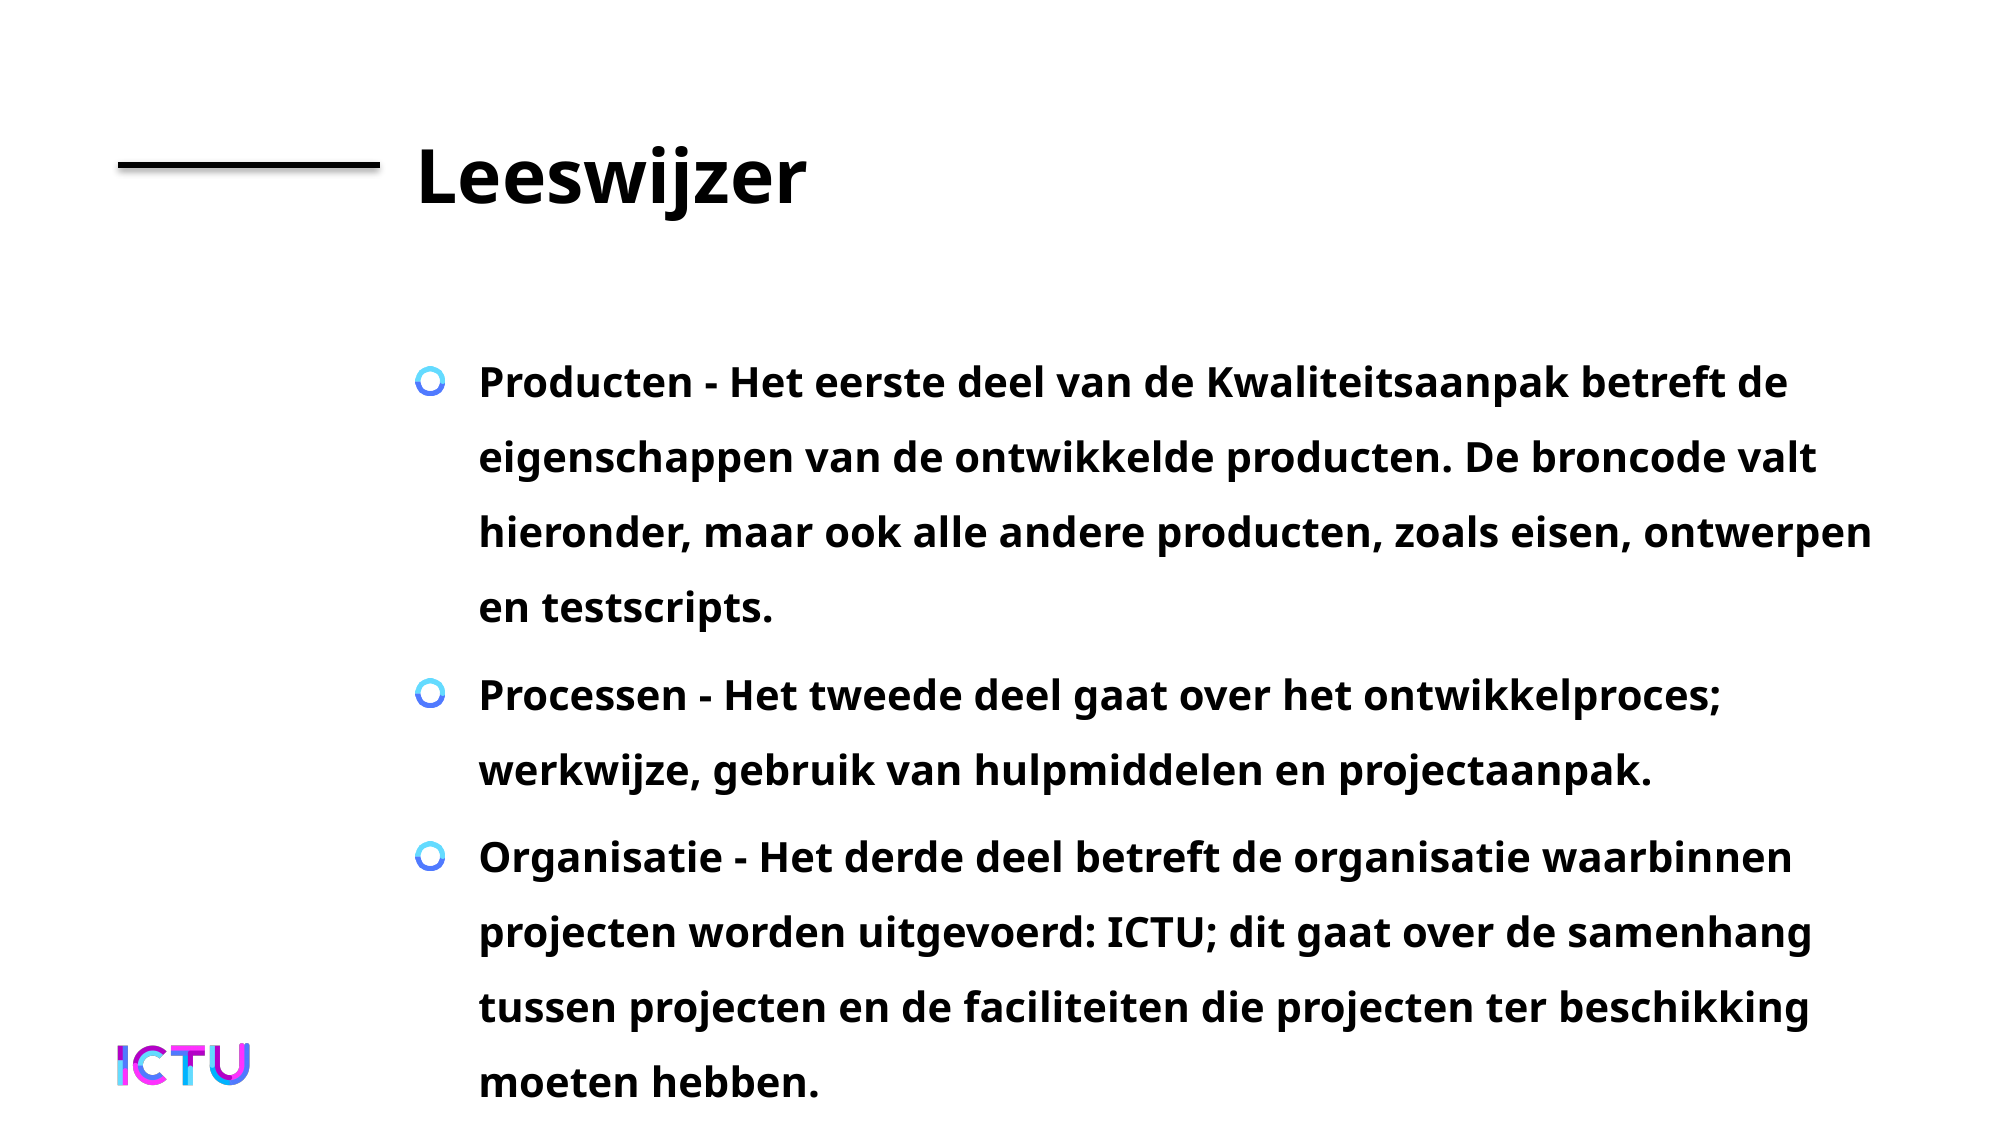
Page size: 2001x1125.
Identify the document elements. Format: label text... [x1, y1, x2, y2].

picture [415, 366, 445, 396]
picture [78, 1006, 289, 1125]
picture [415, 678, 445, 708]
list Producten - Het eerste deel van de Kwaliteitsaanpak betreft de eigenschappen van de ontwikkelde producten. De broncode valt hieronder, maar ook alle andere producten, zoals eisen, ontwerpen en testscripts. Processen - Het tweede deel gaat over het ontwikkelproces; werkwijze, gebruik van hulpmiddelen en projectaanpak. Organisatie - Het derde deel betreft de organisatie waarbinnen projecten worden uitgevoerd: ICTU; dit gaat over de samenhang tussen projecten en de faciliteiten die projecten ter beschikking moeten hebben. [415, 330, 1886, 934]
picture [415, 841, 445, 871]
title Leeswijzer [415, 125, 1268, 243]
